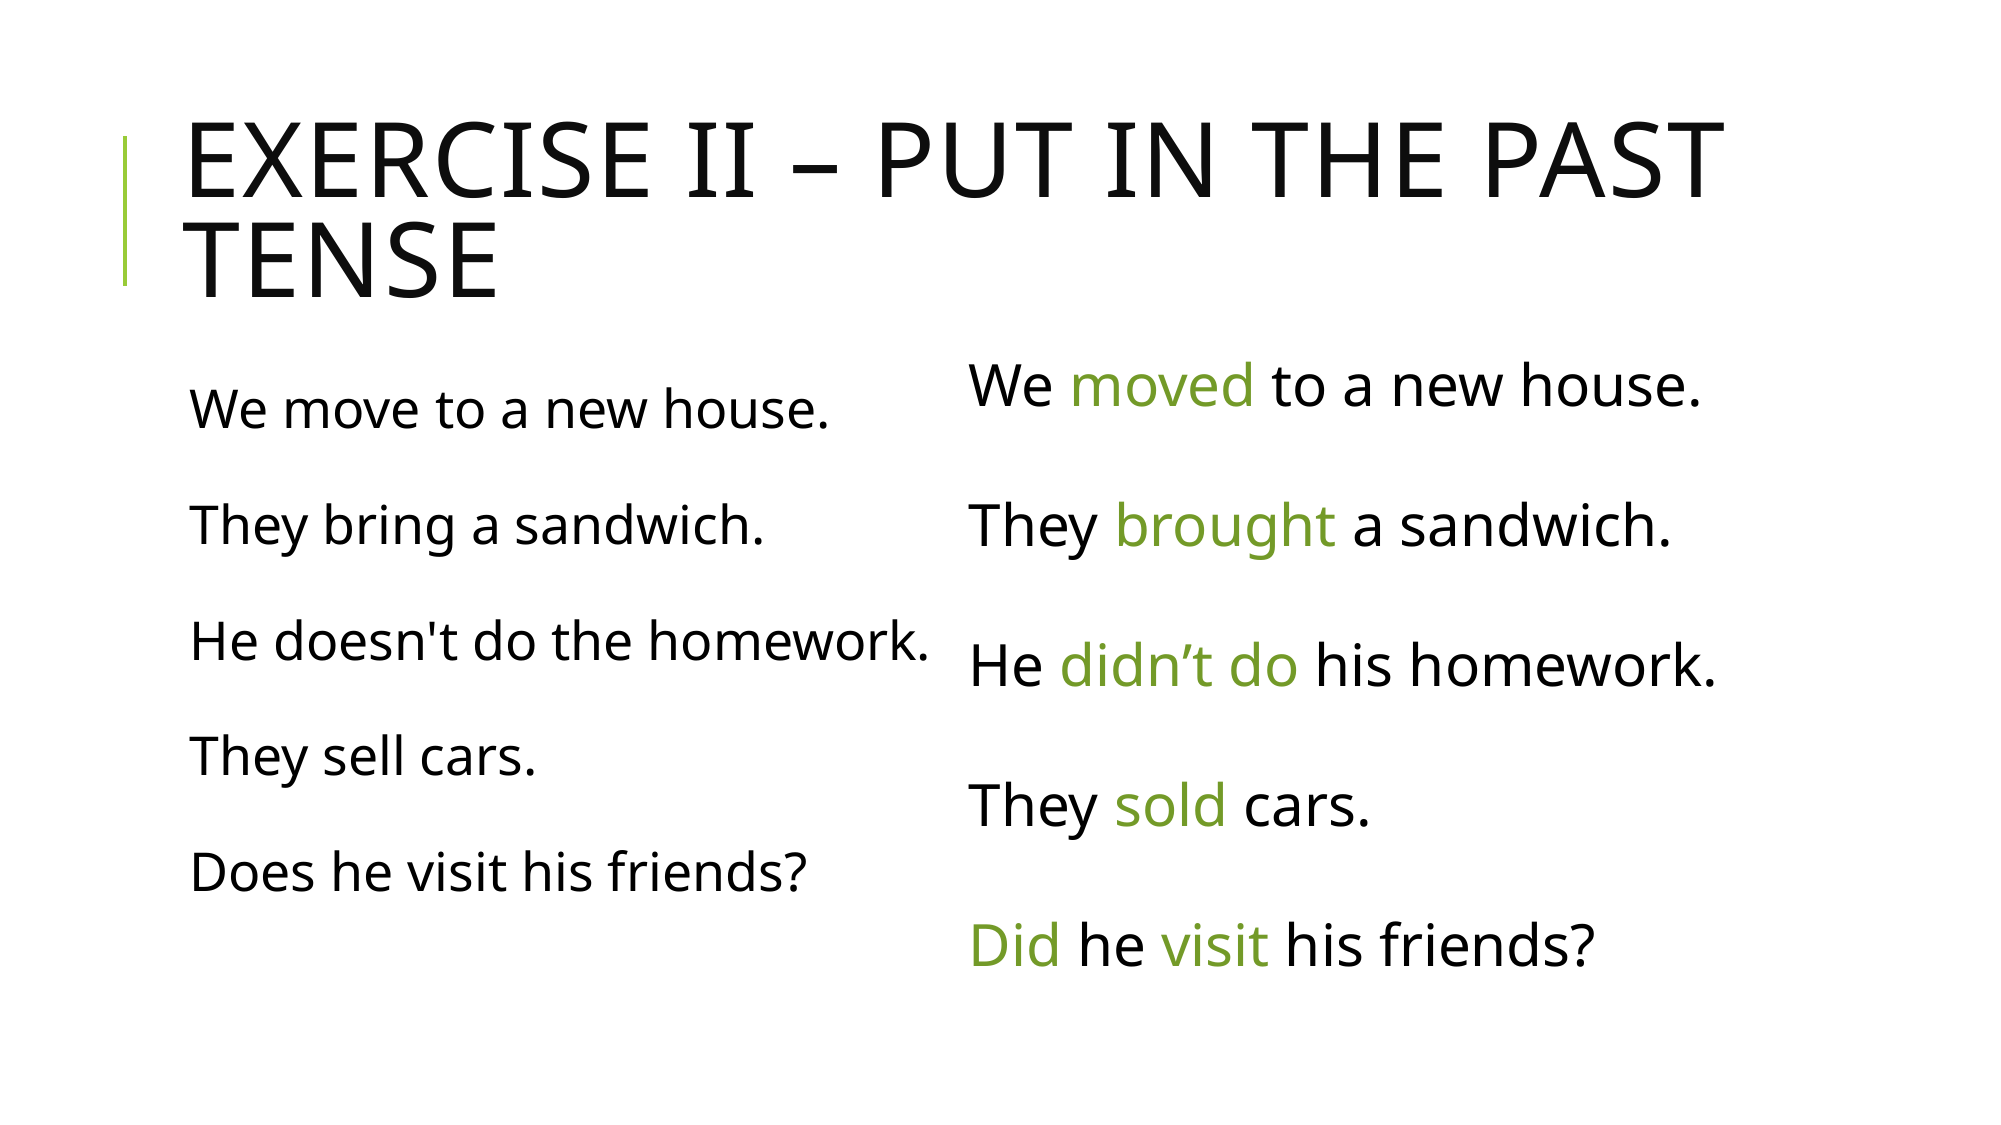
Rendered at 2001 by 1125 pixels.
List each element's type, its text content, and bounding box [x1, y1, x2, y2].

title Exercise II – put in the past tense [168, 94, 1763, 341]
text_box We moved to a new house. They brought a sandwich. He didn’t do his homework. They sold cars. Did he visit his friends? [954, 340, 1756, 985]
list We move to a new house. They bring a sandwich. He doesn't do the homework. They sell cars. Does he visit his friends? [168, 375, 955, 1035]
